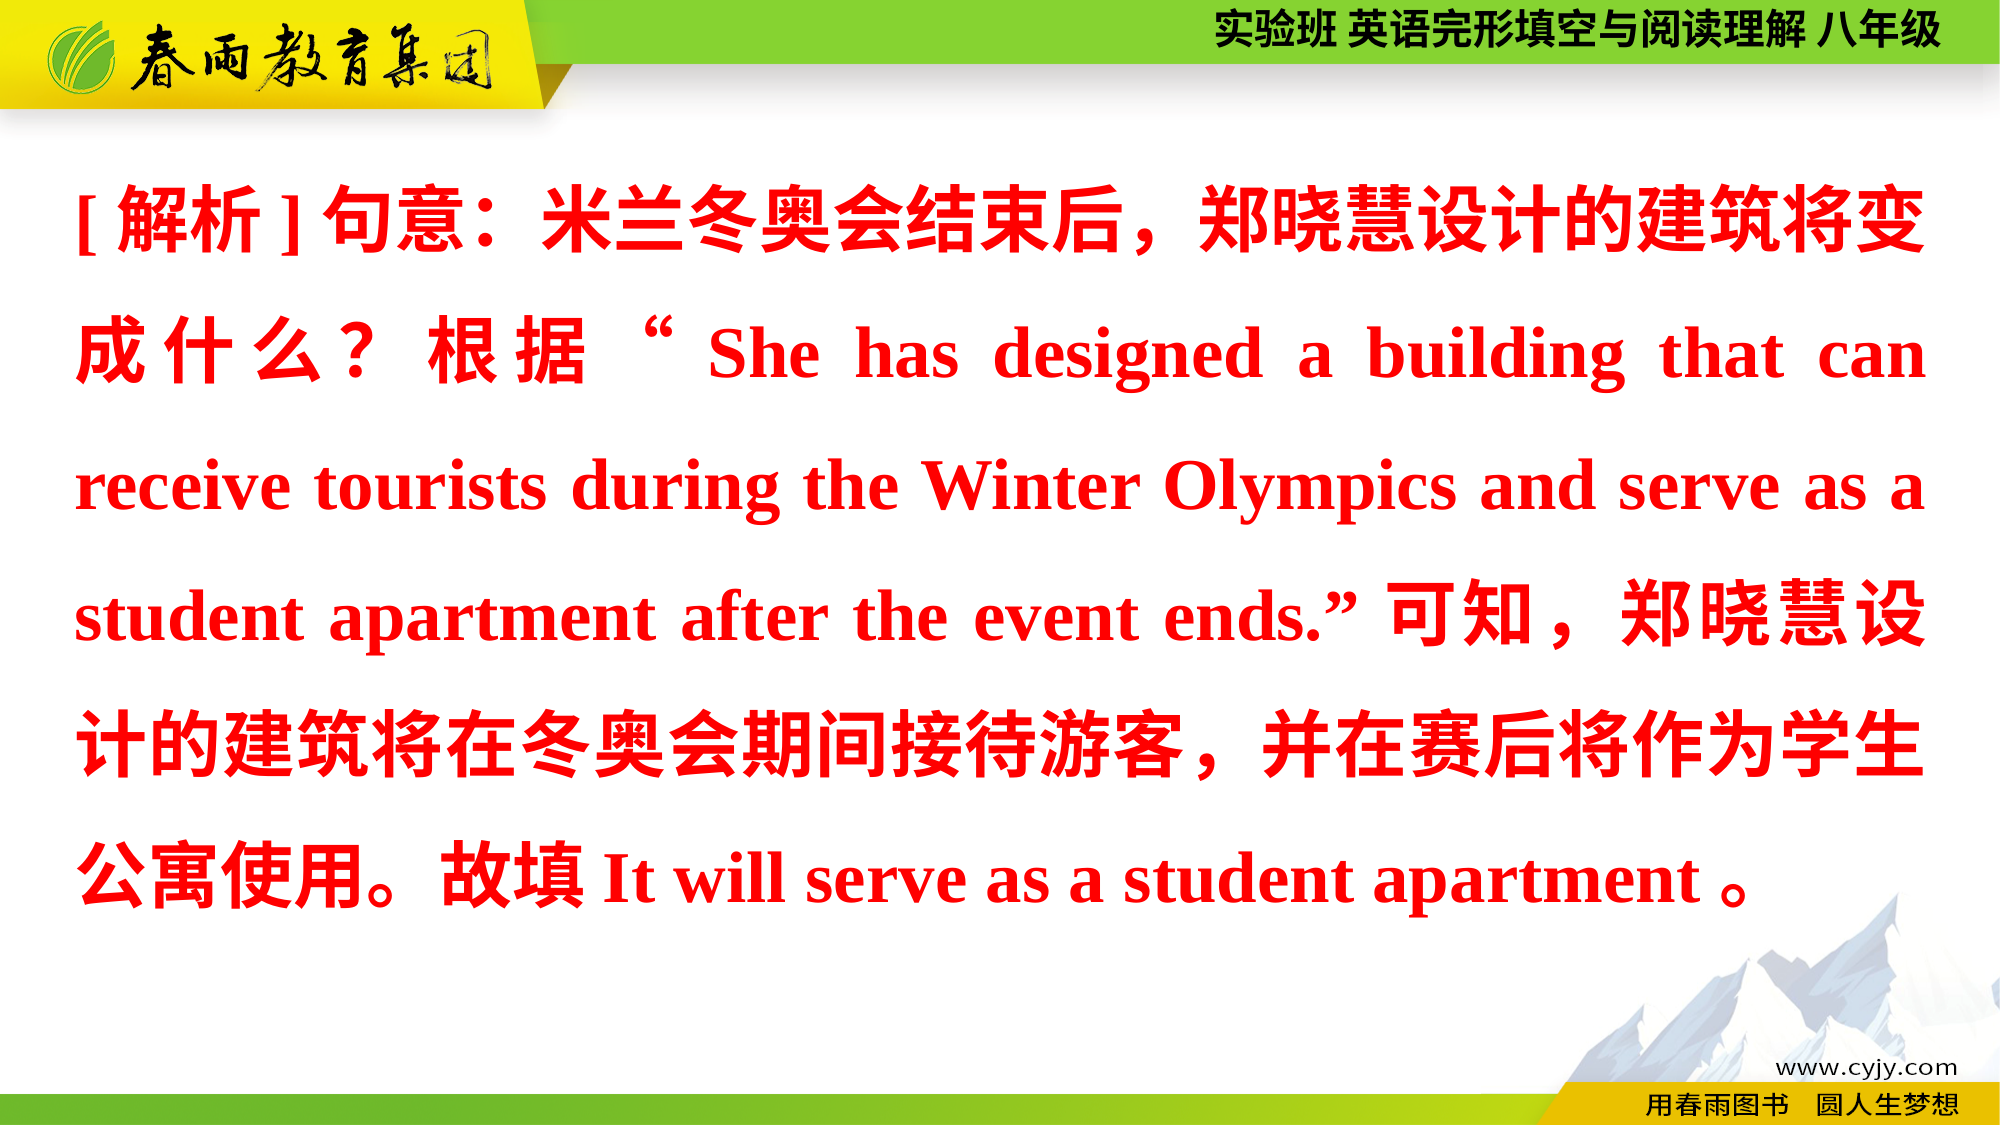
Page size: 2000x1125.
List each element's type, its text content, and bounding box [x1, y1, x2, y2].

list [解析]句意：米兰冬奥会结束后，郑晓慧设计的建筑将变成什么？根据“She has designed a building that can receive tourists during the Winter Olympics and serve as a student apartment after the event ends.”可知，郑晓慧设计的建筑将在冬奥会期间接待游客，并在赛后将作为学生公寓使用。故填It will serve as a student apartment。 [59, 122, 1944, 916]
picture [0, 0, 2000, 1125]
